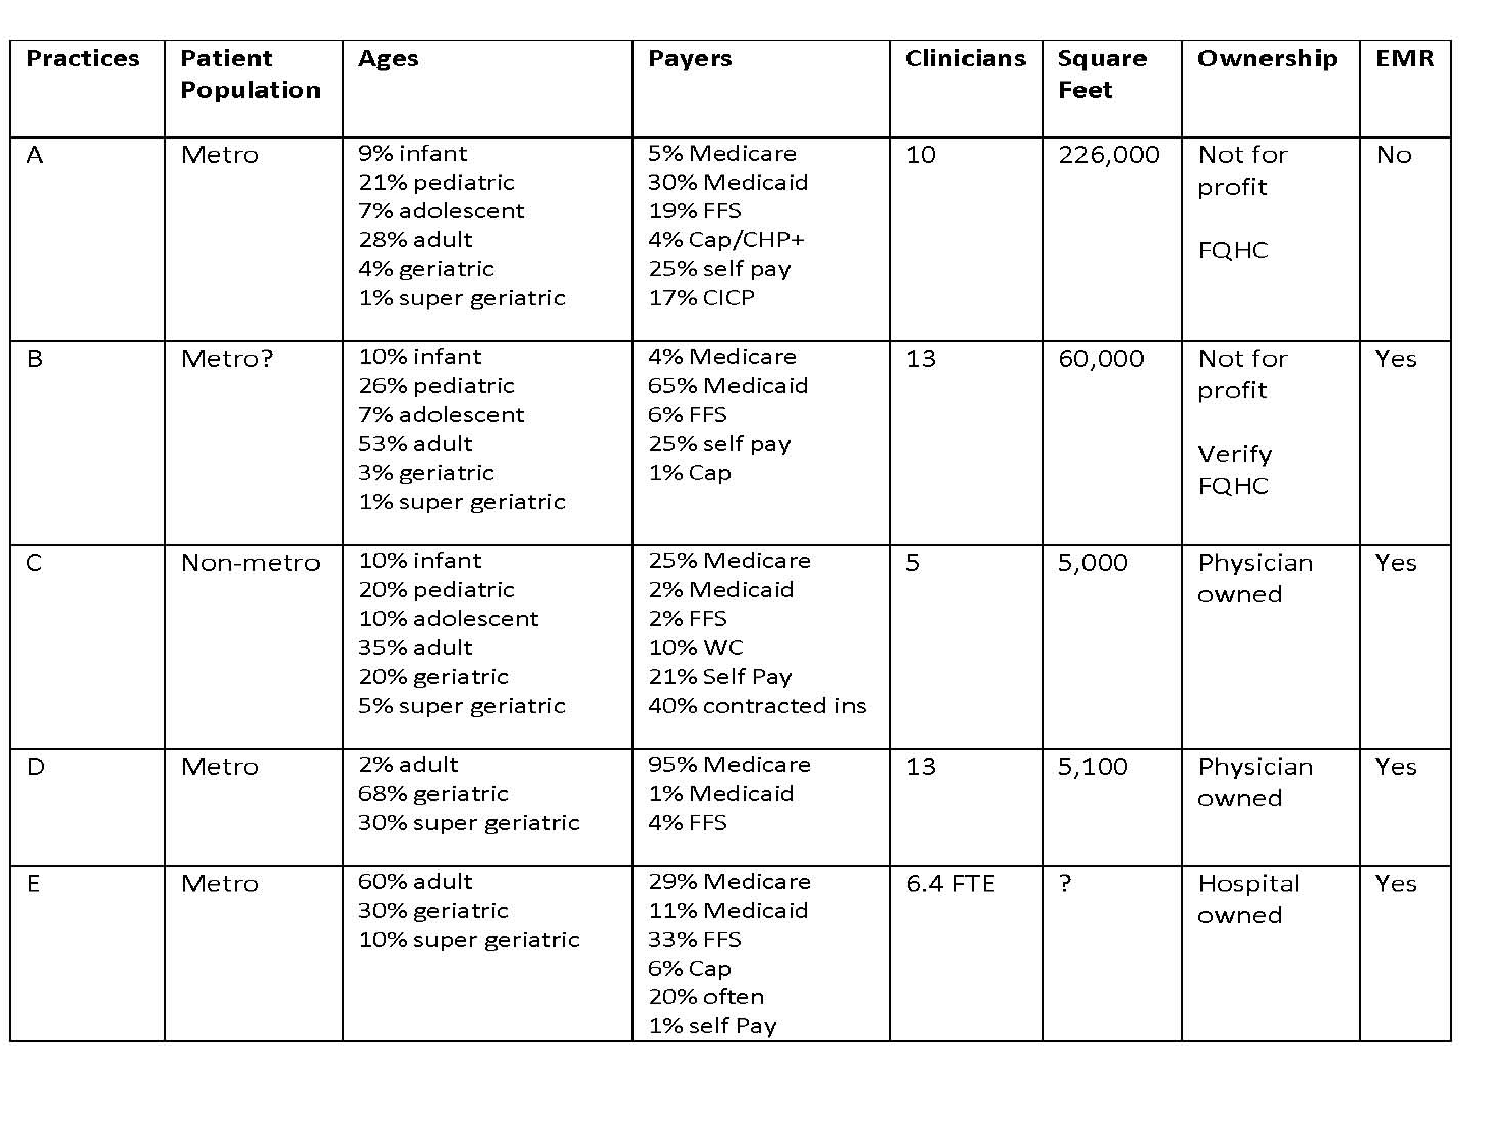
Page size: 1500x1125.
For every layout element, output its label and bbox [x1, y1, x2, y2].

list [0, 0, 1500, 1125]
